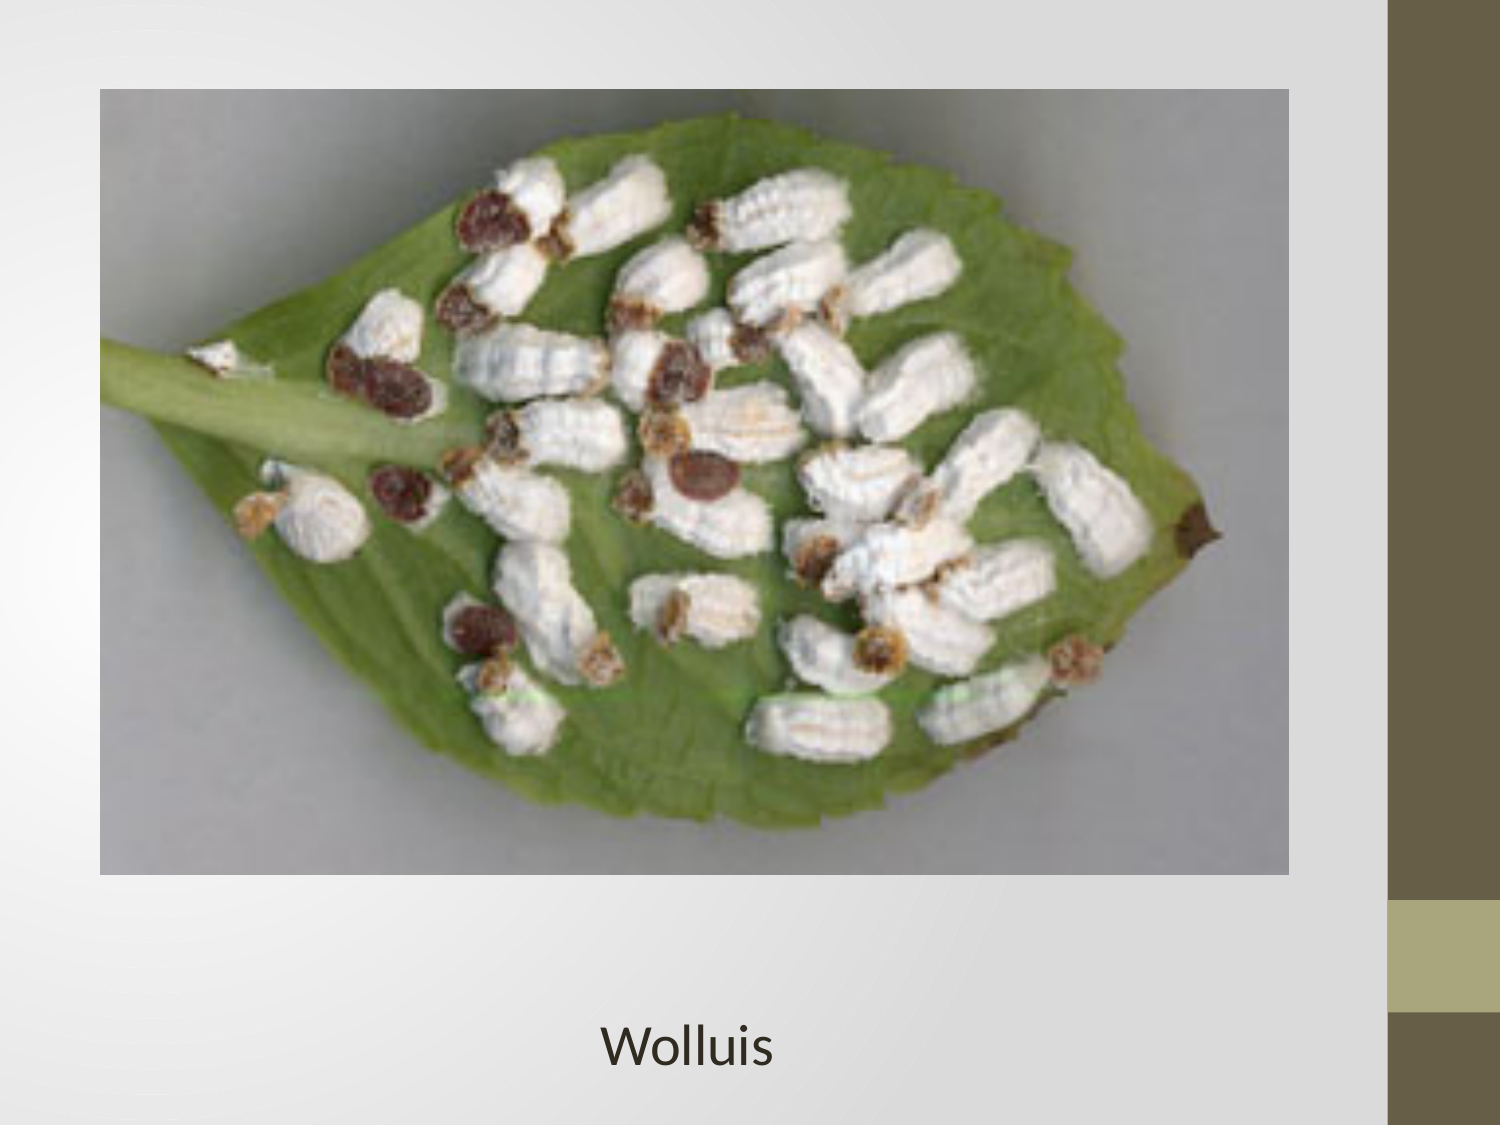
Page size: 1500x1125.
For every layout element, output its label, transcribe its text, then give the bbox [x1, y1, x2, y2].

picture [99, 89, 1290, 875]
list Wolluis [50, 999, 1325, 1100]
